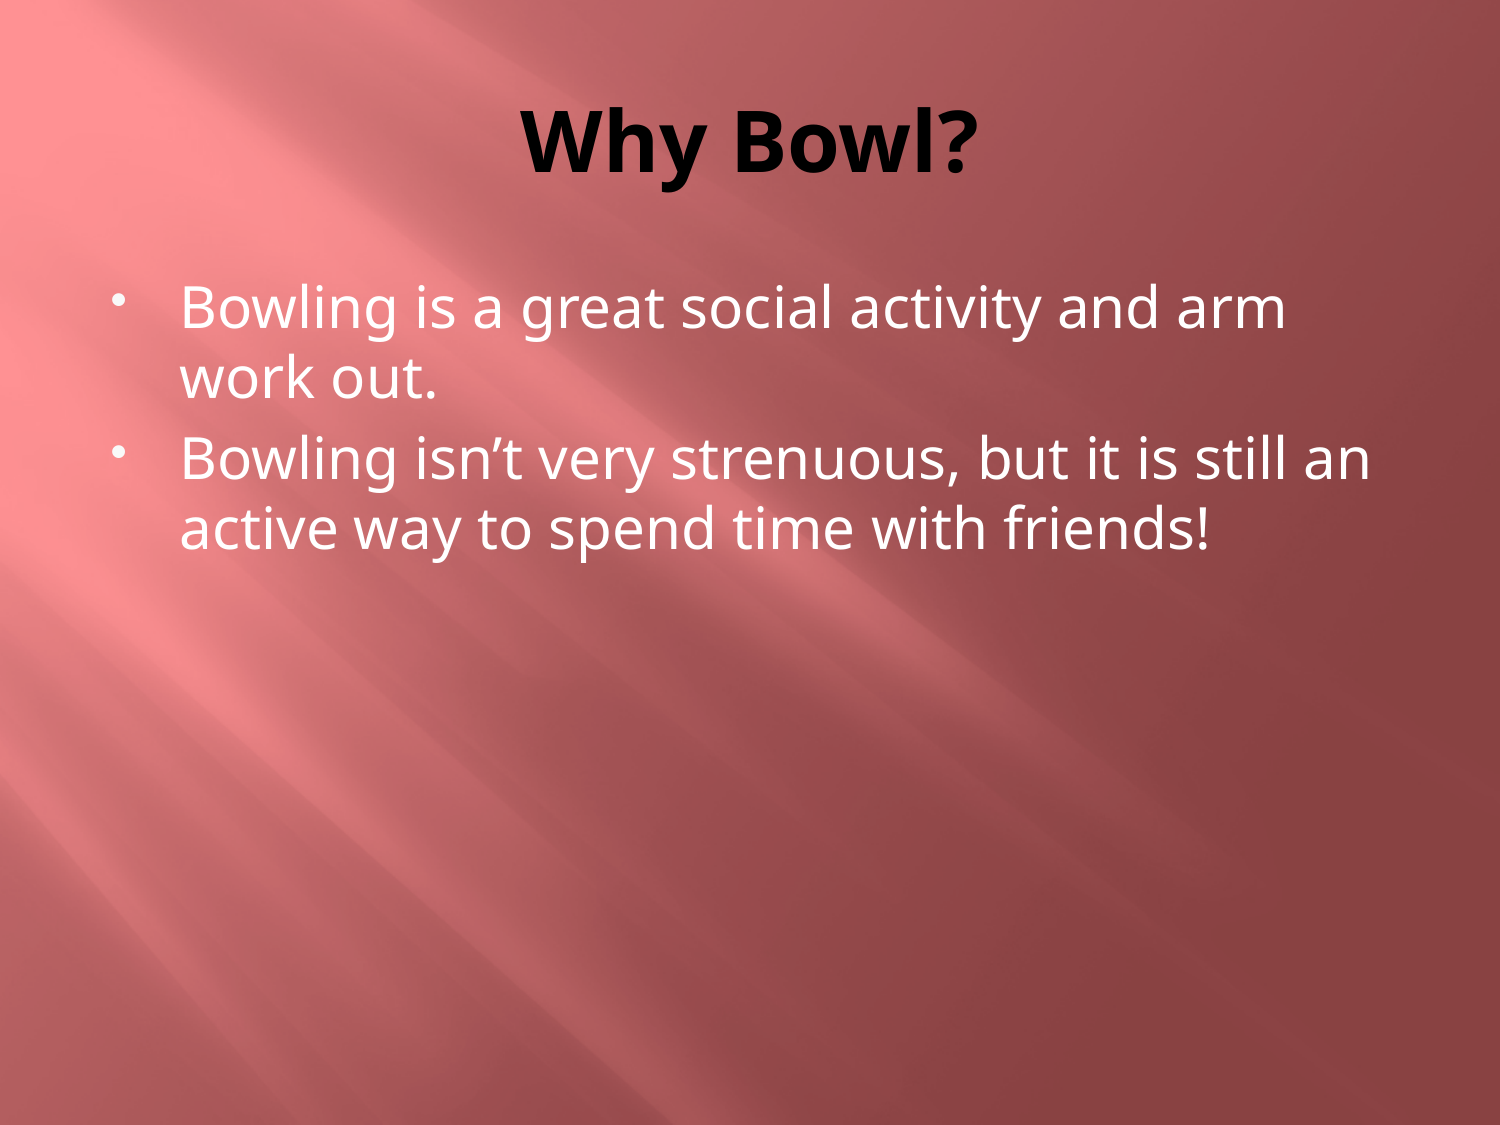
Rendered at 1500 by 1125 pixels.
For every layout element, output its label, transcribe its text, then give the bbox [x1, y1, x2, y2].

title Why Bowl? [75, 45, 1425, 233]
list Bowling is a great social activity and arm work out. Bowling isn’t very strenuous, but it is still an active way to spend time with friends! [75, 262, 1425, 1035]
